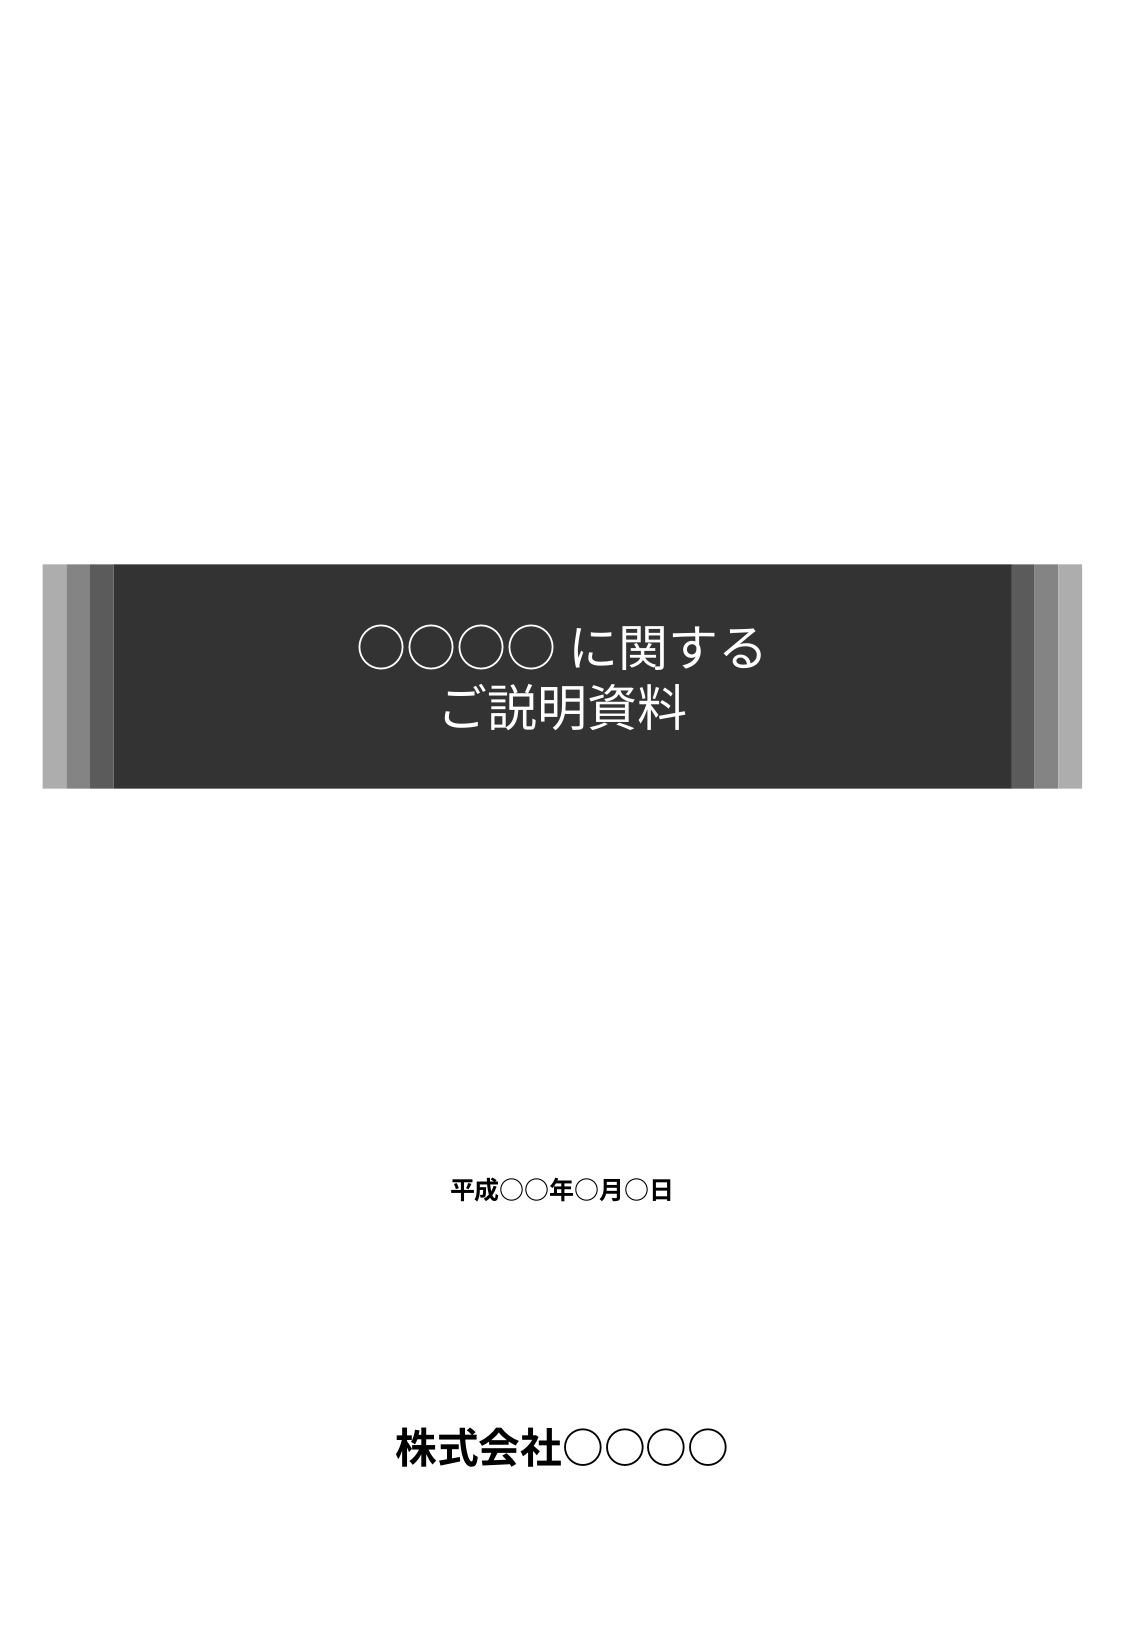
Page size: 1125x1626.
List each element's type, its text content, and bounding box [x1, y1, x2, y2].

text_box [1011, 564, 1034, 789]
text_box [1058, 564, 1083, 789]
text_box 株式会社○○○○ [0, 1414, 1125, 1480]
text_box 平成○○年○月○日 [0, 1166, 1125, 1212]
text_box [42, 564, 66, 789]
text_box [66, 564, 90, 789]
text_box ○○○○に関する ご説明資料 [114, 564, 1011, 789]
text_box [1034, 564, 1058, 789]
text_box [90, 564, 114, 789]
